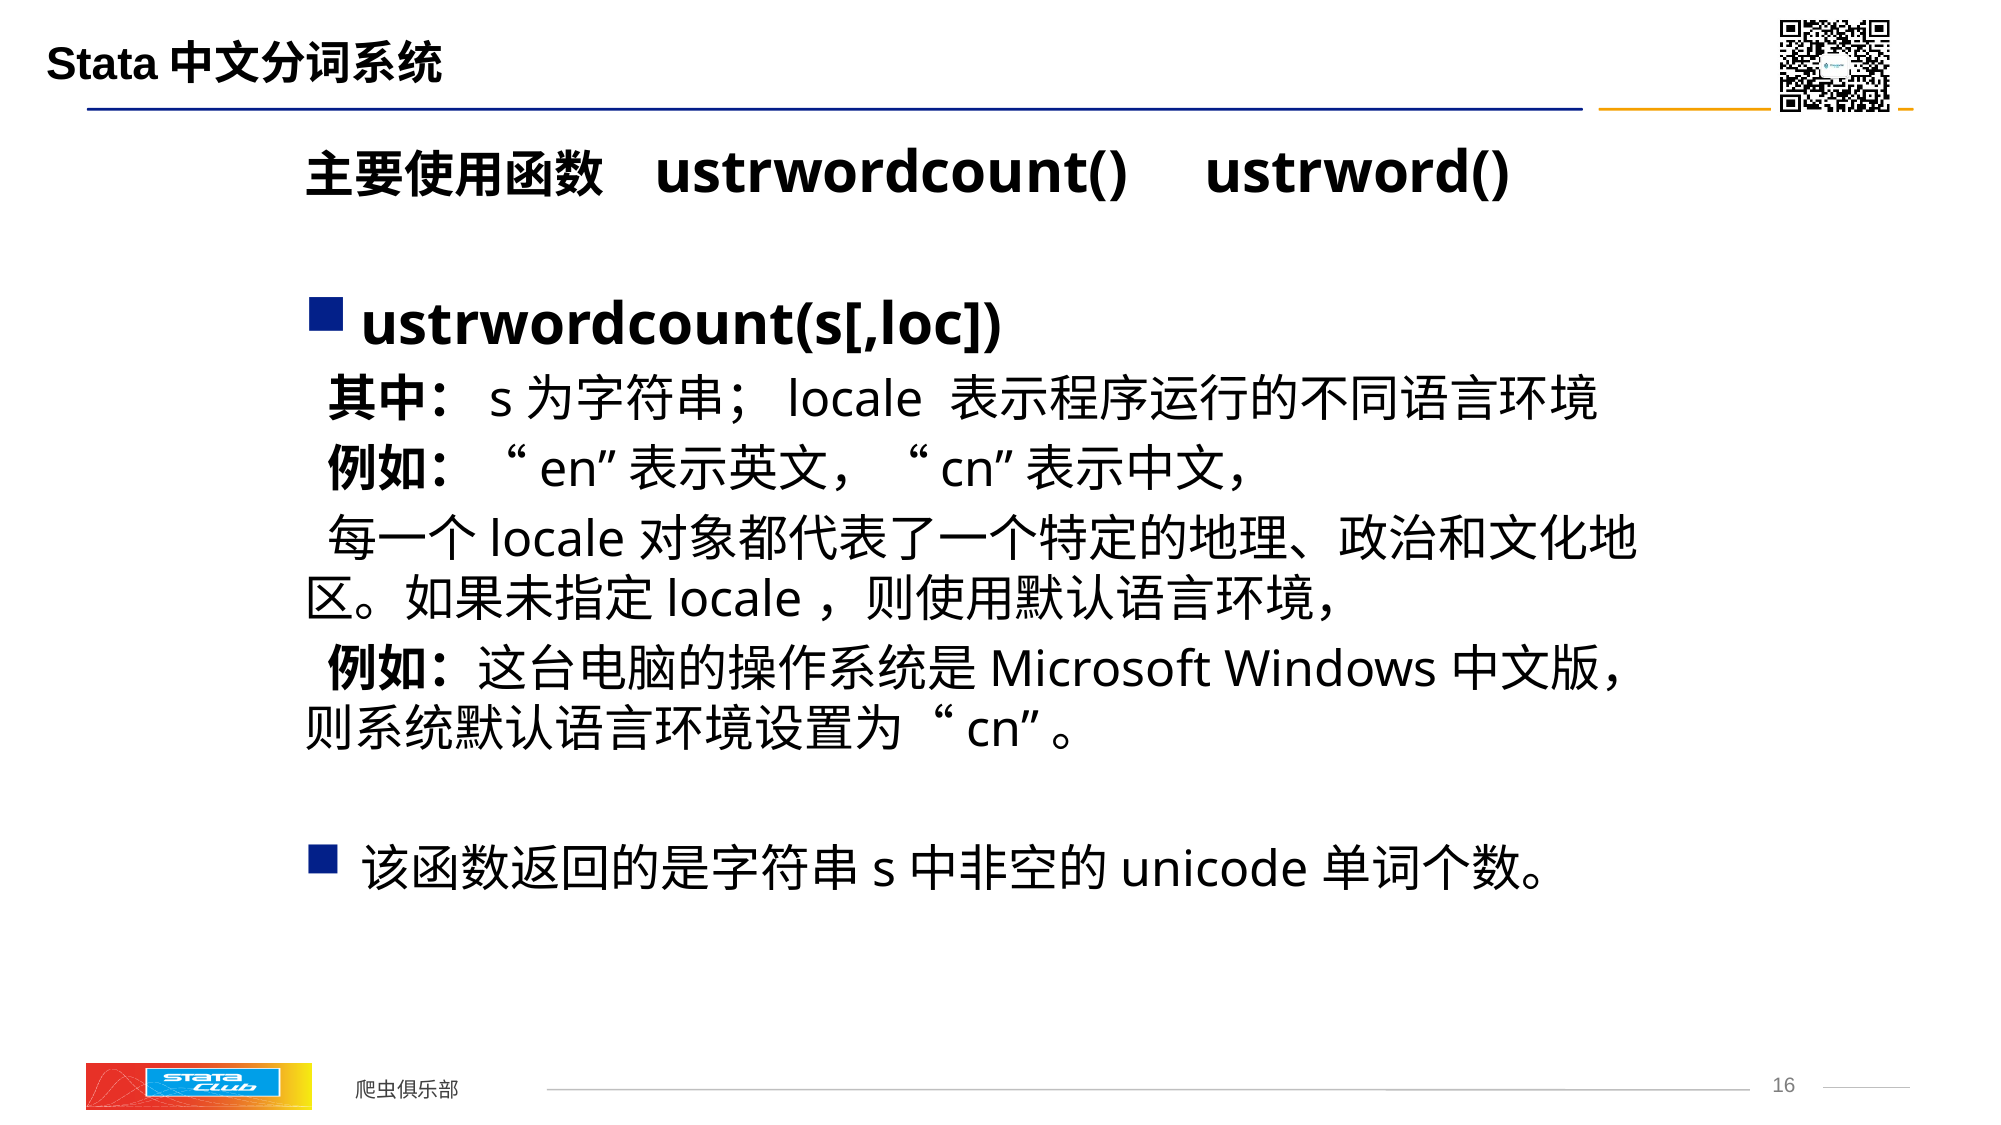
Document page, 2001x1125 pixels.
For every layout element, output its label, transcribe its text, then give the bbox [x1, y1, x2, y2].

picture [86, 1063, 312, 1110]
list 主要使用函数 ustrwordcount() ustrword() ustrwordcount(s[,loc]) 其中：s为字符串；locale 表示程序运行的不同语言环境 例如：“en”表示英文，“cn”表示中文， 每一个locale对象都代表了一个特定的地理、政治和文化地区。如果未指定locale，则使用默认语言环境， 例如：这台电脑的操作系统是Microsoft Windows中文版，则系统默认语言环境设置为“cn”。 该函数返回的是字符串s中非空的unicode单词个数。 [289, 126, 1704, 949]
title Stata中文分词系统 [30, 25, 1851, 97]
picture [1771, 12, 1898, 119]
